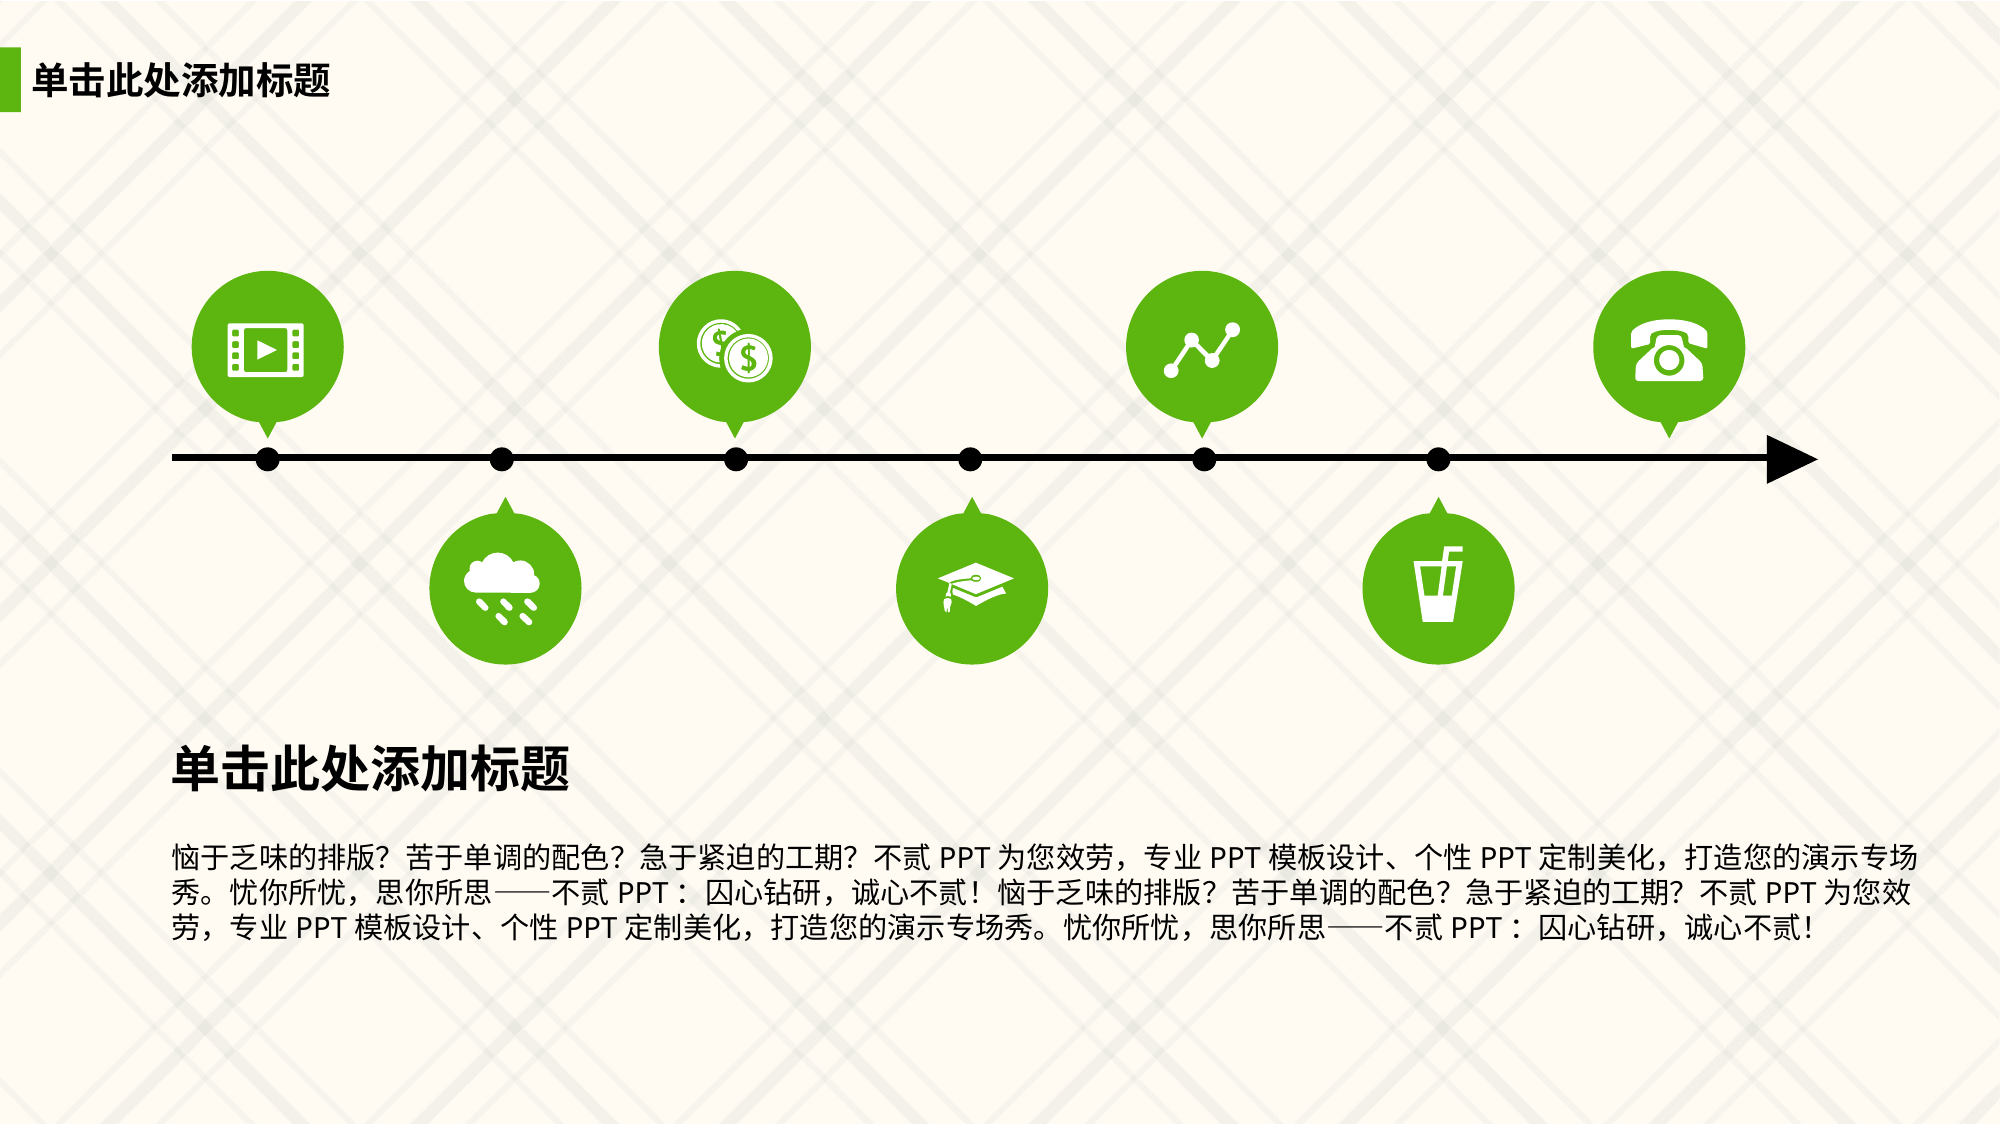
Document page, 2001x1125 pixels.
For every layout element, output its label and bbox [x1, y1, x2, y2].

text_box [694, 317, 773, 383]
text_box [1631, 319, 1708, 382]
text_box [937, 562, 1014, 613]
text_box [155, 730, 1940, 954]
text_box [0, 47, 363, 113]
text_box [463, 552, 540, 626]
text_box [227, 323, 304, 378]
picture [0, 1, 2000, 1124]
